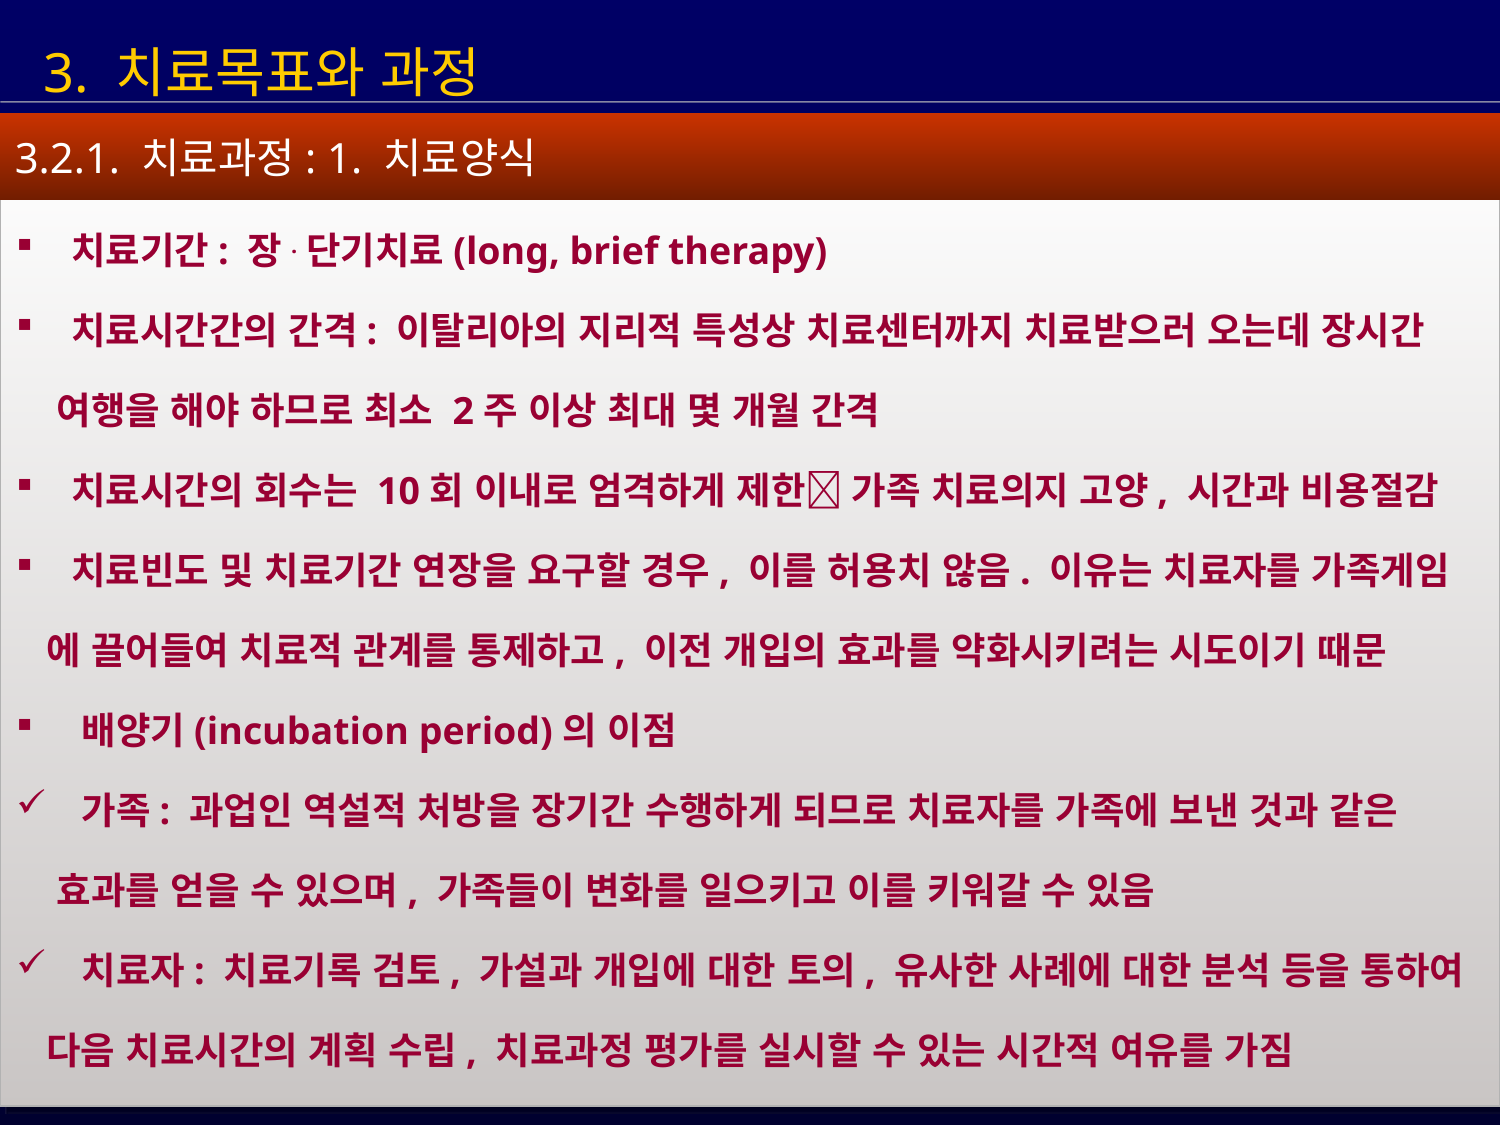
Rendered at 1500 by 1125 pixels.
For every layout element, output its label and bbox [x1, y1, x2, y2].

text_box [0, 30, 1500, 1107]
